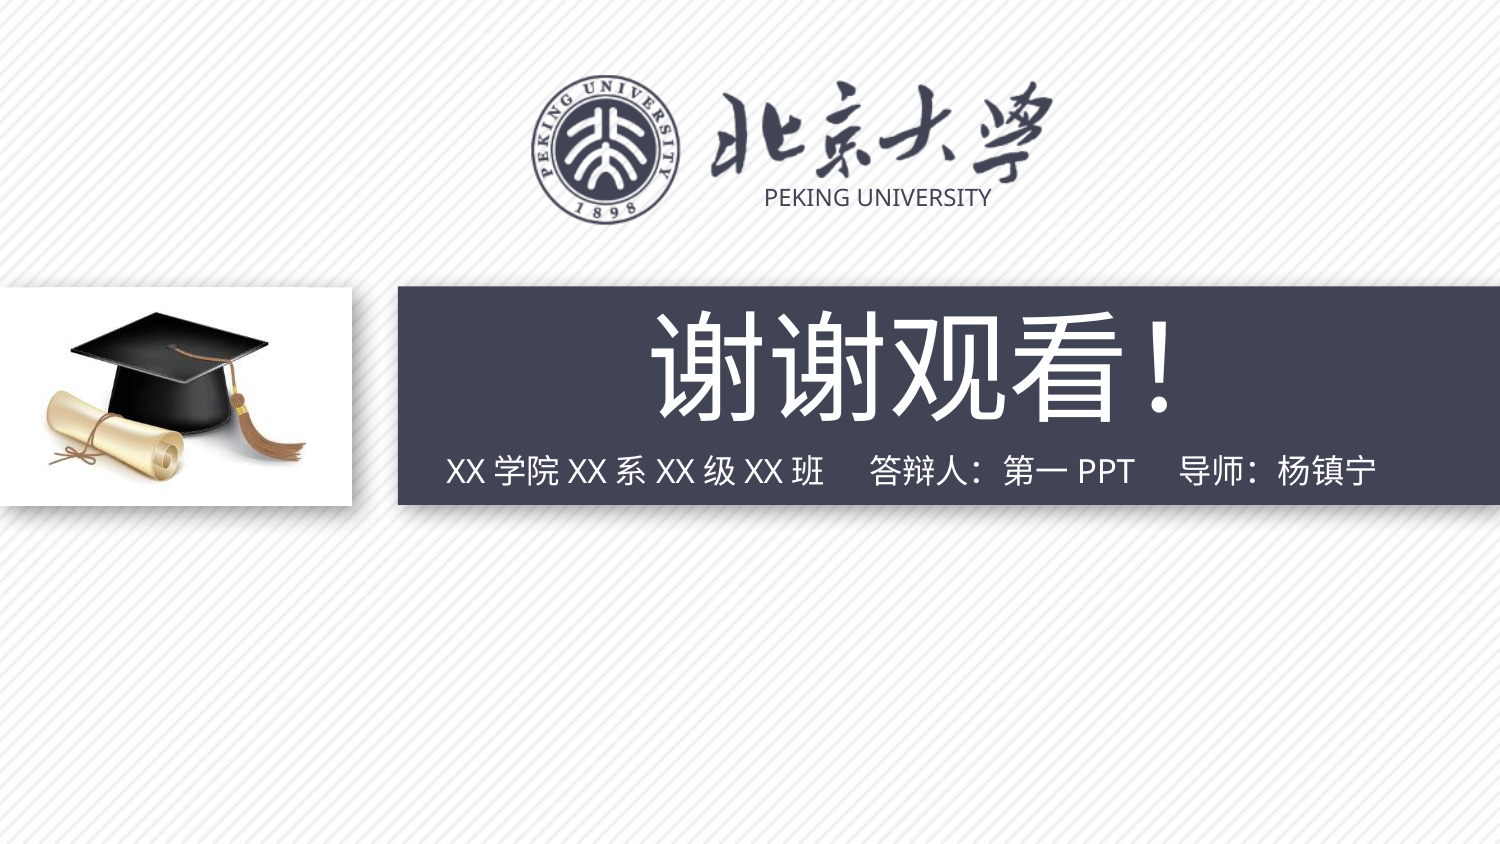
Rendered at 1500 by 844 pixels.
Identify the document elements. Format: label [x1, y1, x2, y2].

text_box [528, 46, 1065, 232]
picture [0, 0, 1500, 844]
text_box [0, 287, 353, 507]
